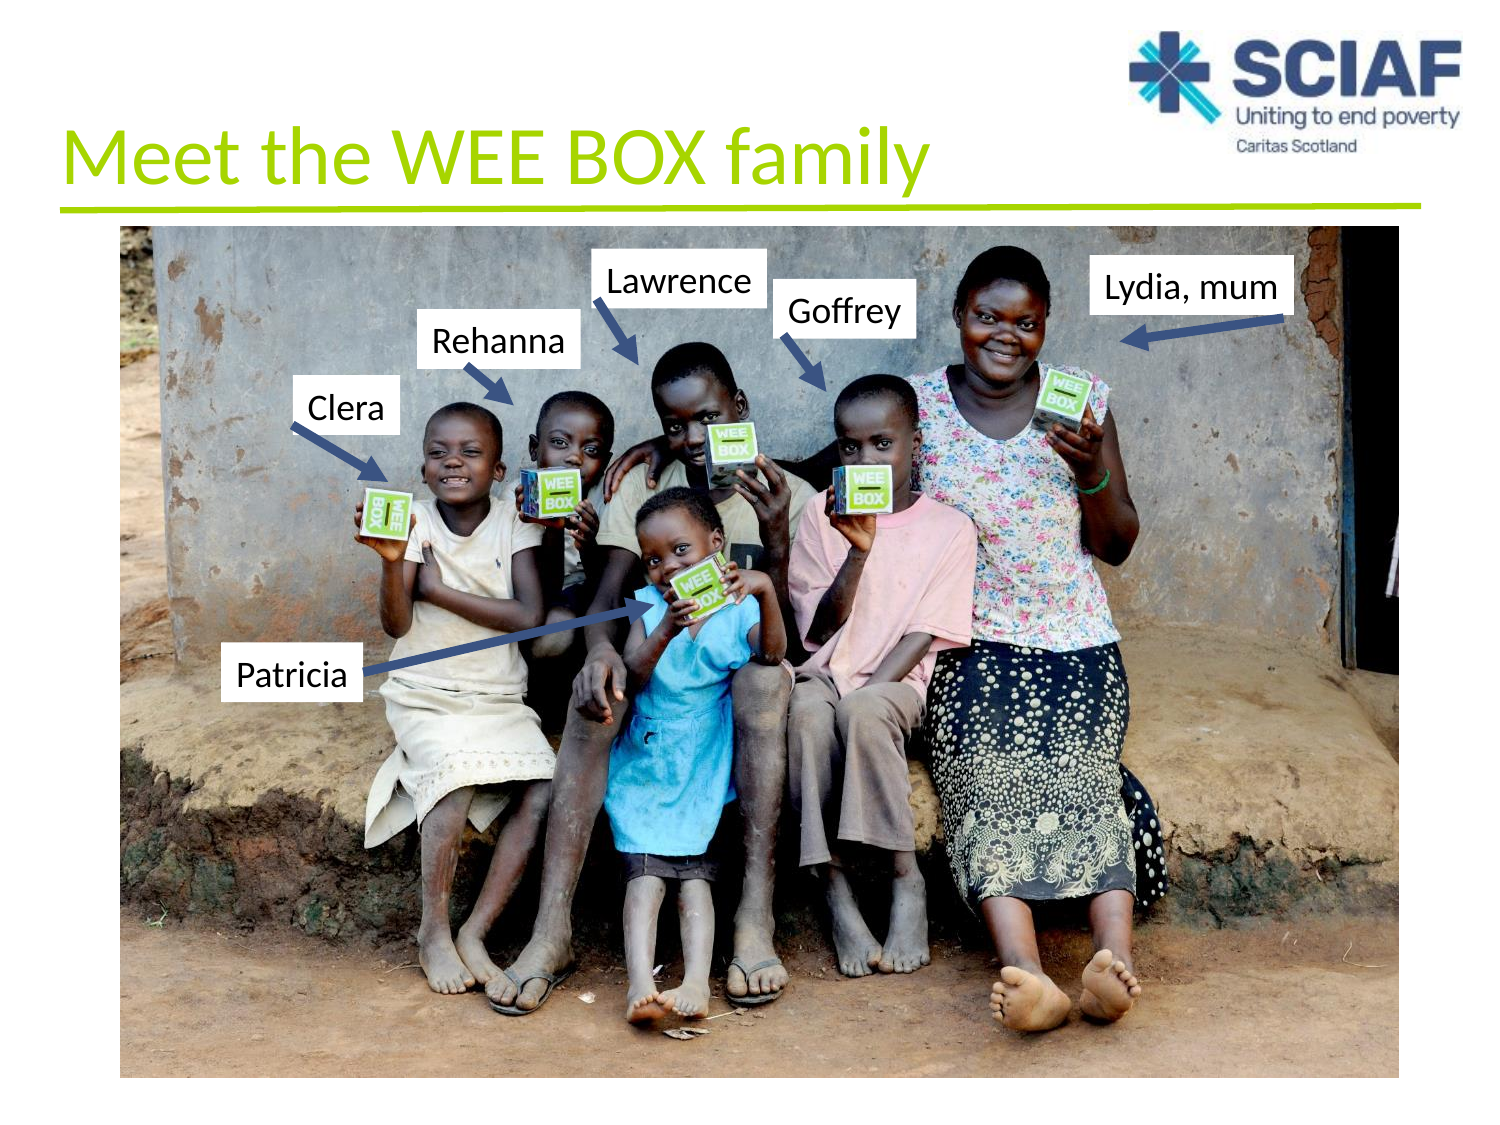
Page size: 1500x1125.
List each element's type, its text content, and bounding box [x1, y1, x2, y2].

text_box Meet the WEE BOX family [45, 94, 948, 209]
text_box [465, 365, 514, 406]
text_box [292, 424, 389, 482]
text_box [59, 206, 1422, 211]
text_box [596, 299, 639, 366]
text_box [364, 604, 655, 673]
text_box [1119, 318, 1284, 342]
picture [1128, 30, 1463, 154]
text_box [783, 334, 827, 392]
picture [120, 226, 1399, 1078]
